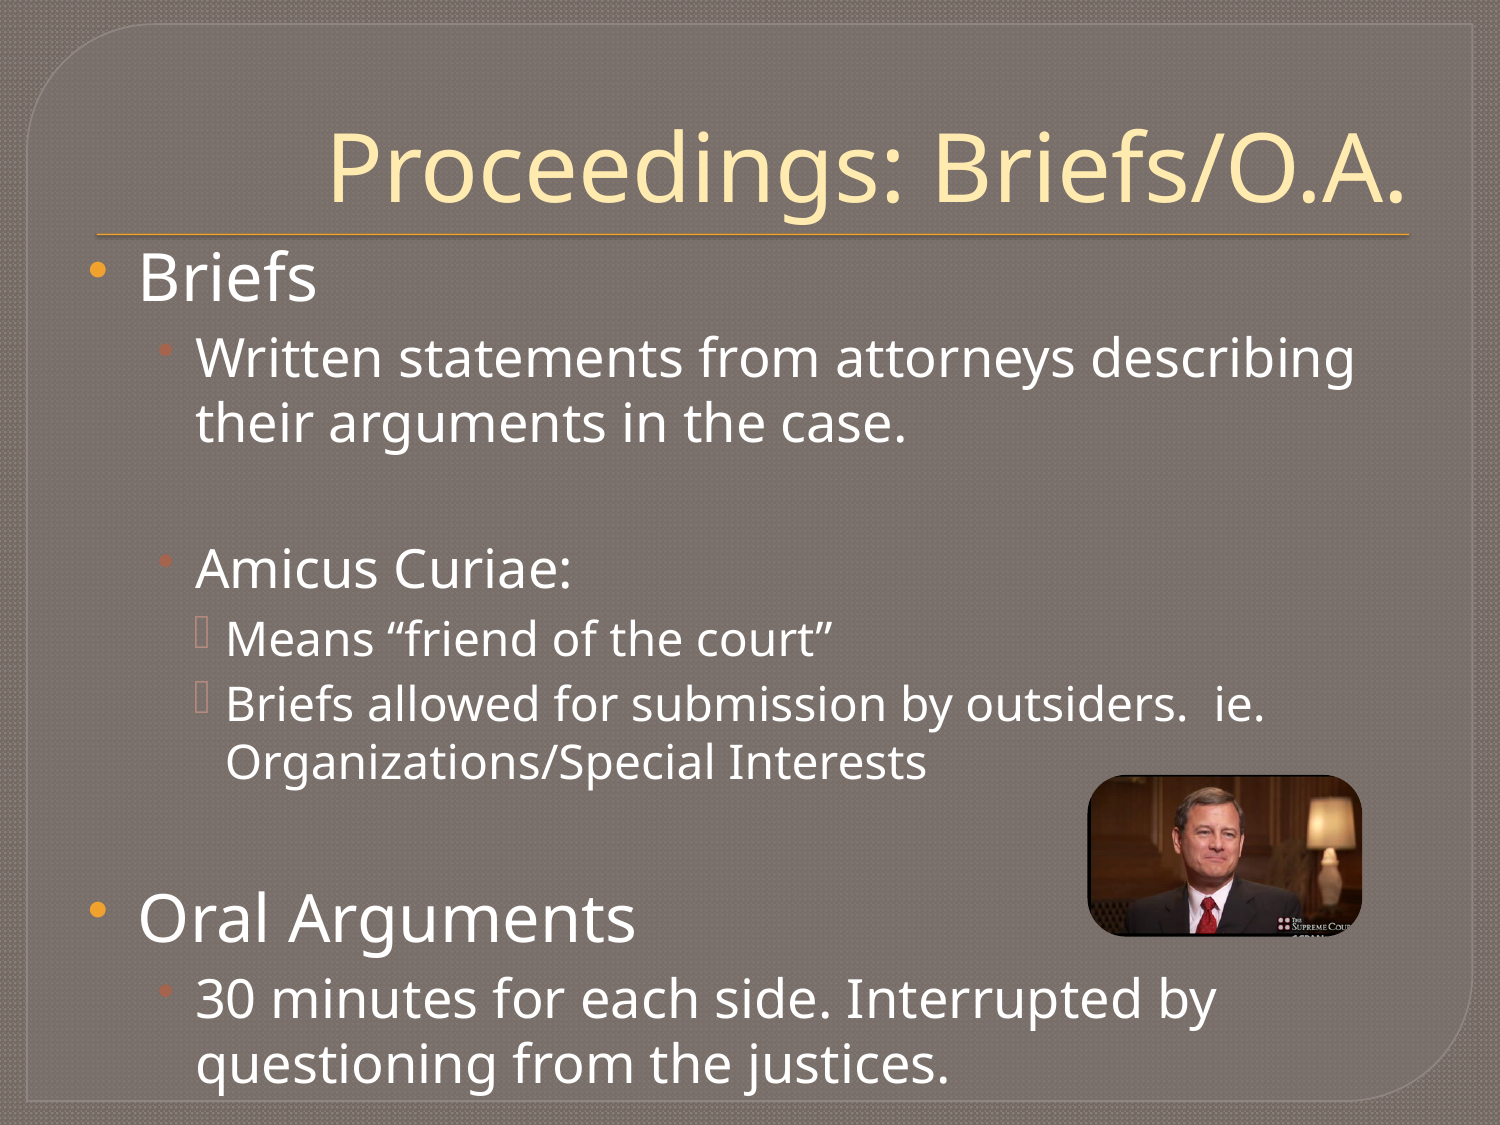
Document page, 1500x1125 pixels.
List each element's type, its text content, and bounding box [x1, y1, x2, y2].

picture [1086, 774, 1363, 938]
title Proceedings: Briefs/O.A. [75, 41, 1425, 162]
list Briefs Written statements from attorneys describing their arguments in the case. Amicus Curiae: Means “friend of the court” Briefs allowed for submission by outsiders. ie. Organizations/Special Interests Oral Arguments 30 minutes for each side. Interrupted by questioning from the justices. [75, 162, 1425, 905]
